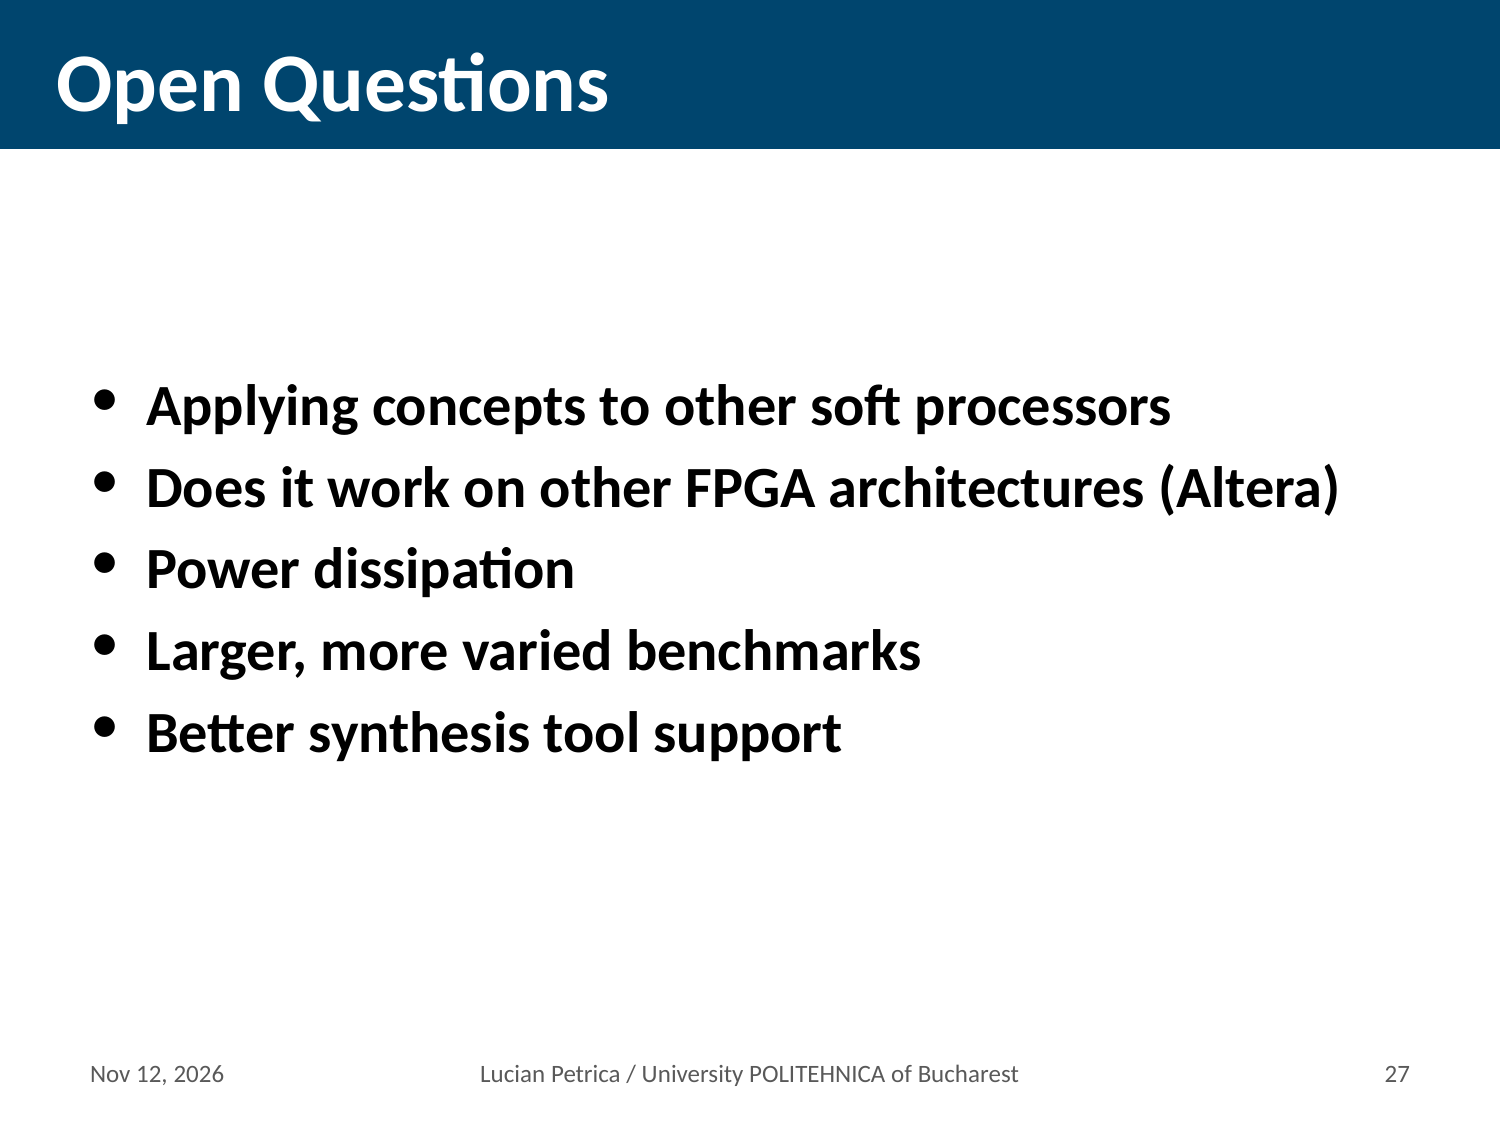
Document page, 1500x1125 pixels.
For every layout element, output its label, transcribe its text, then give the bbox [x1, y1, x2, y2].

slide_number 11-Mar-15 [75, 1042, 254, 1103]
title Open Questions [41, 15, 1459, 142]
footer Lucian Petrica / University POLITEHNICA of Bucharest [277, 1042, 1223, 1103]
list Applying concepts to other soft processors Does it work on other FPGA architectures (Altera) Power dissipation Larger, more varied benchmarks Better synthesis tool support [75, 196, 1425, 1010]
slide_number 26 [1246, 1042, 1425, 1103]
